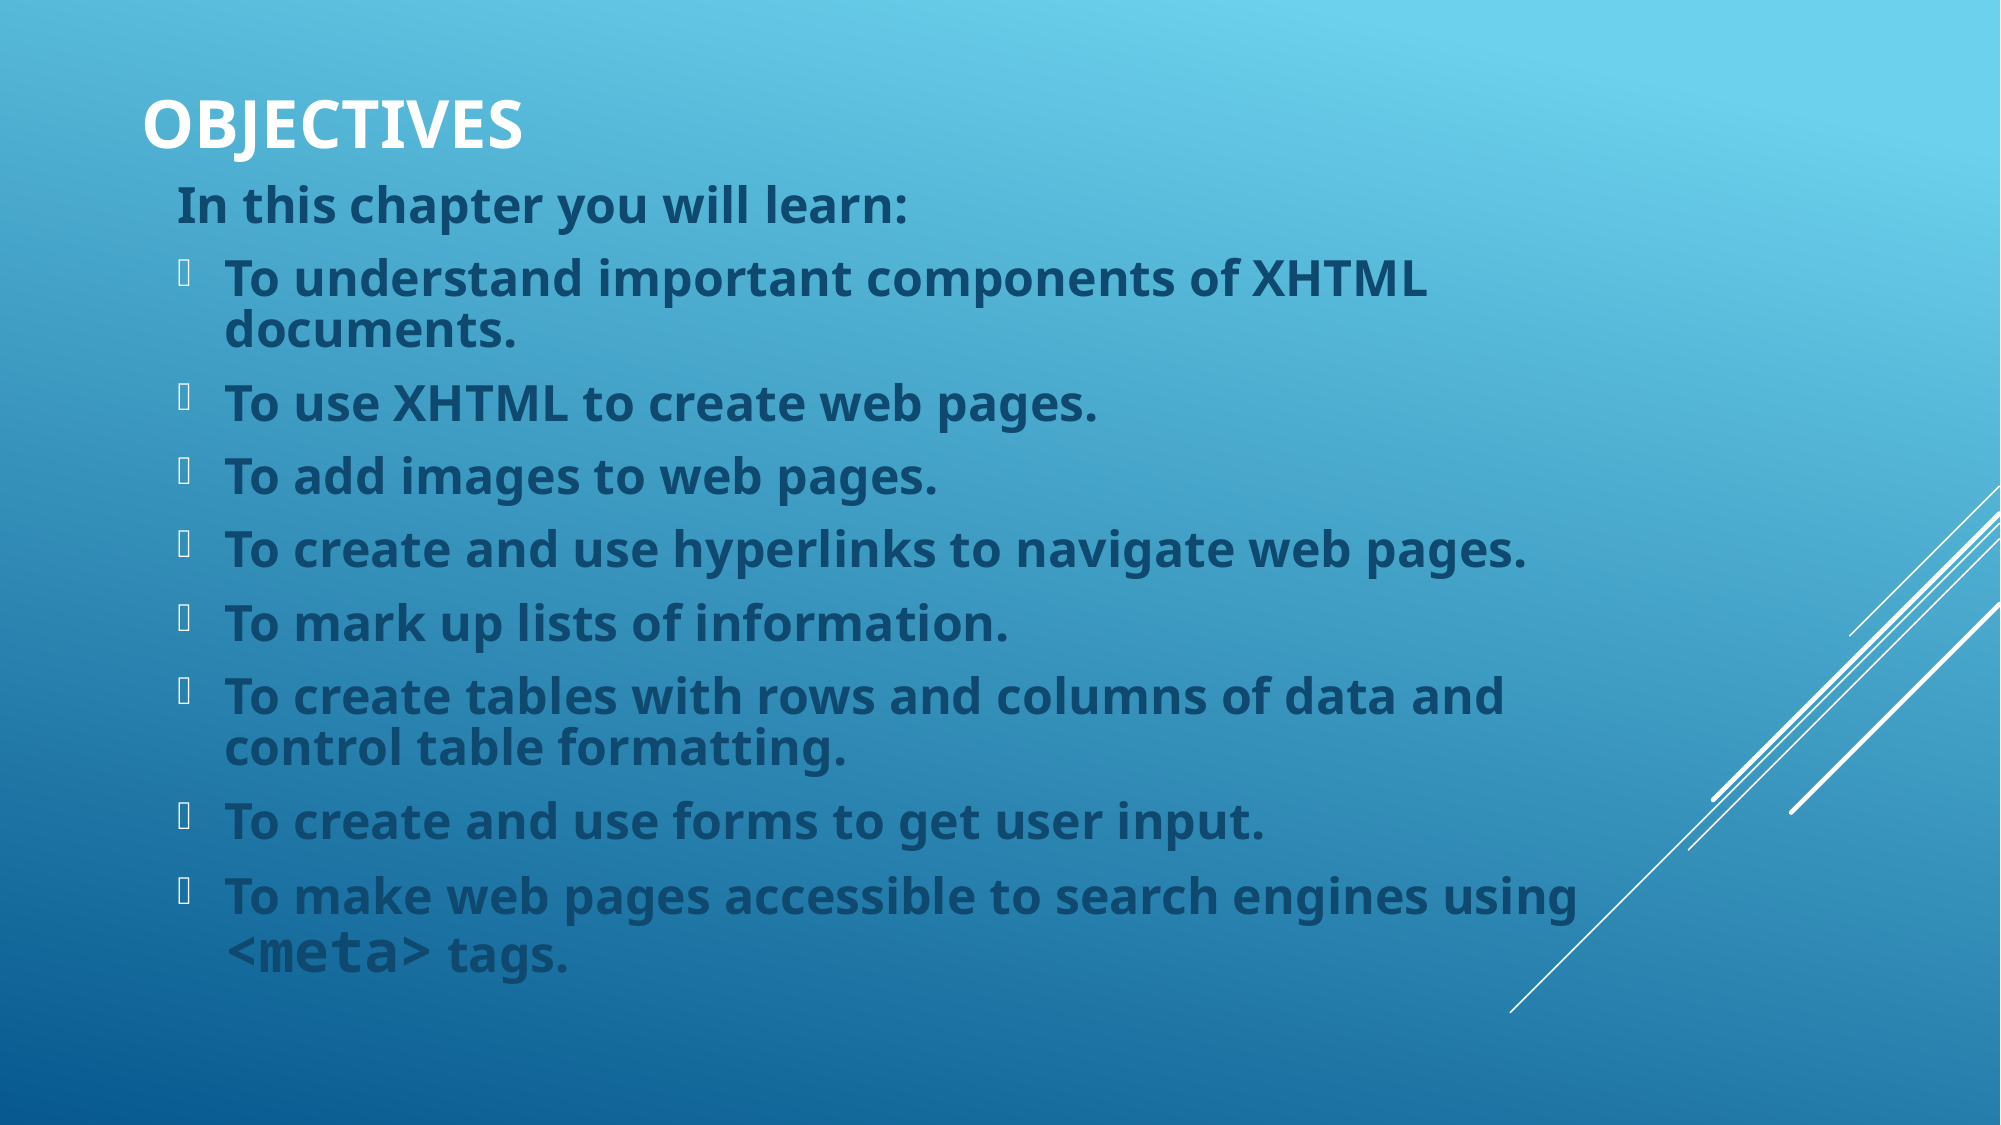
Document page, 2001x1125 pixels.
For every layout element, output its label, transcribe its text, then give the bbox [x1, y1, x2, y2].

text_box OBJECTIVES [127, 75, 1228, 175]
text_box In this chapter you will learn: To understand important components of XHTML documents. To use XHTML to create web pages. To add images to web pages. To create and use hyperlinks to navigate web pages. To mark up lists of information. To create tables with rows and columns of data and control table formatting. To create and use forms to get user input. To make web pages accessible to search engines using <meta> tags. [162, 174, 1669, 1078]
